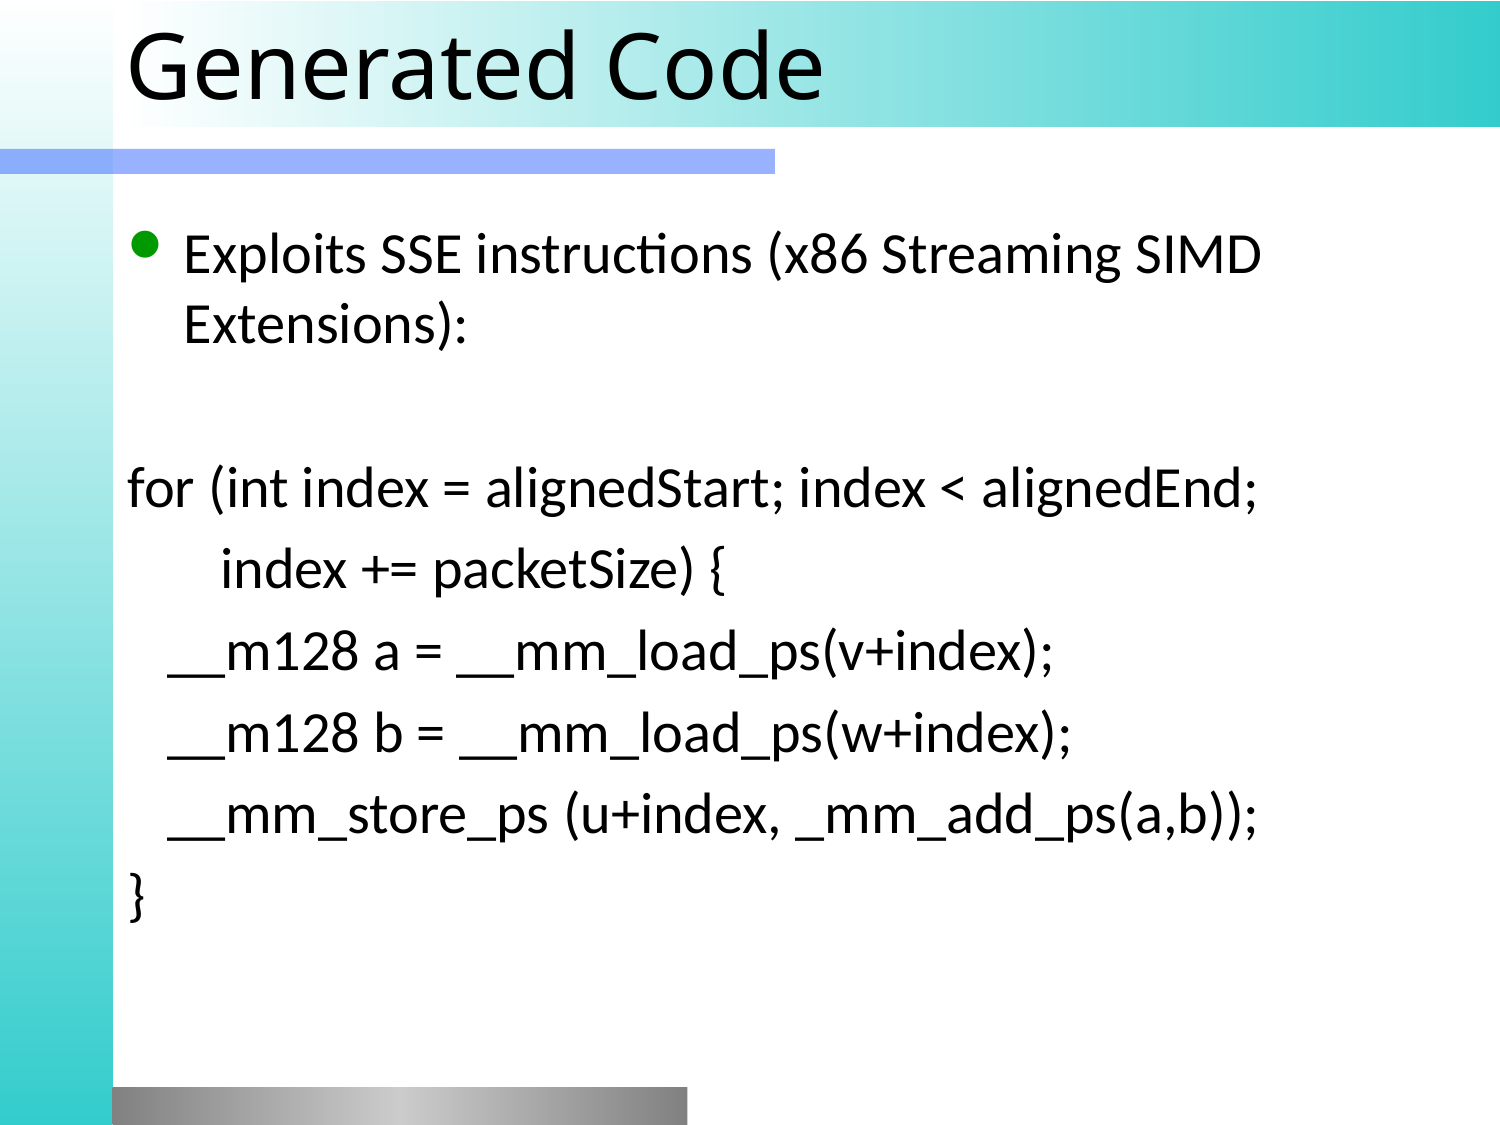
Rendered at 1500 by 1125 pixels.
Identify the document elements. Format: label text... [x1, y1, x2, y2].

title Generated Code [110, 0, 1500, 126]
list Exploits SSE instructions (x86 Streaming SIMD Extensions): for (int index = alignedStart; index < alignedEnd; index += packetSize) { __m128 a = __mm_load_ps(v+index); __m128 b = __mm_load_ps(w+index); __mm_store_ps (u+index, _mm_add_ps(a,b)); } [112, 207, 1388, 1073]
